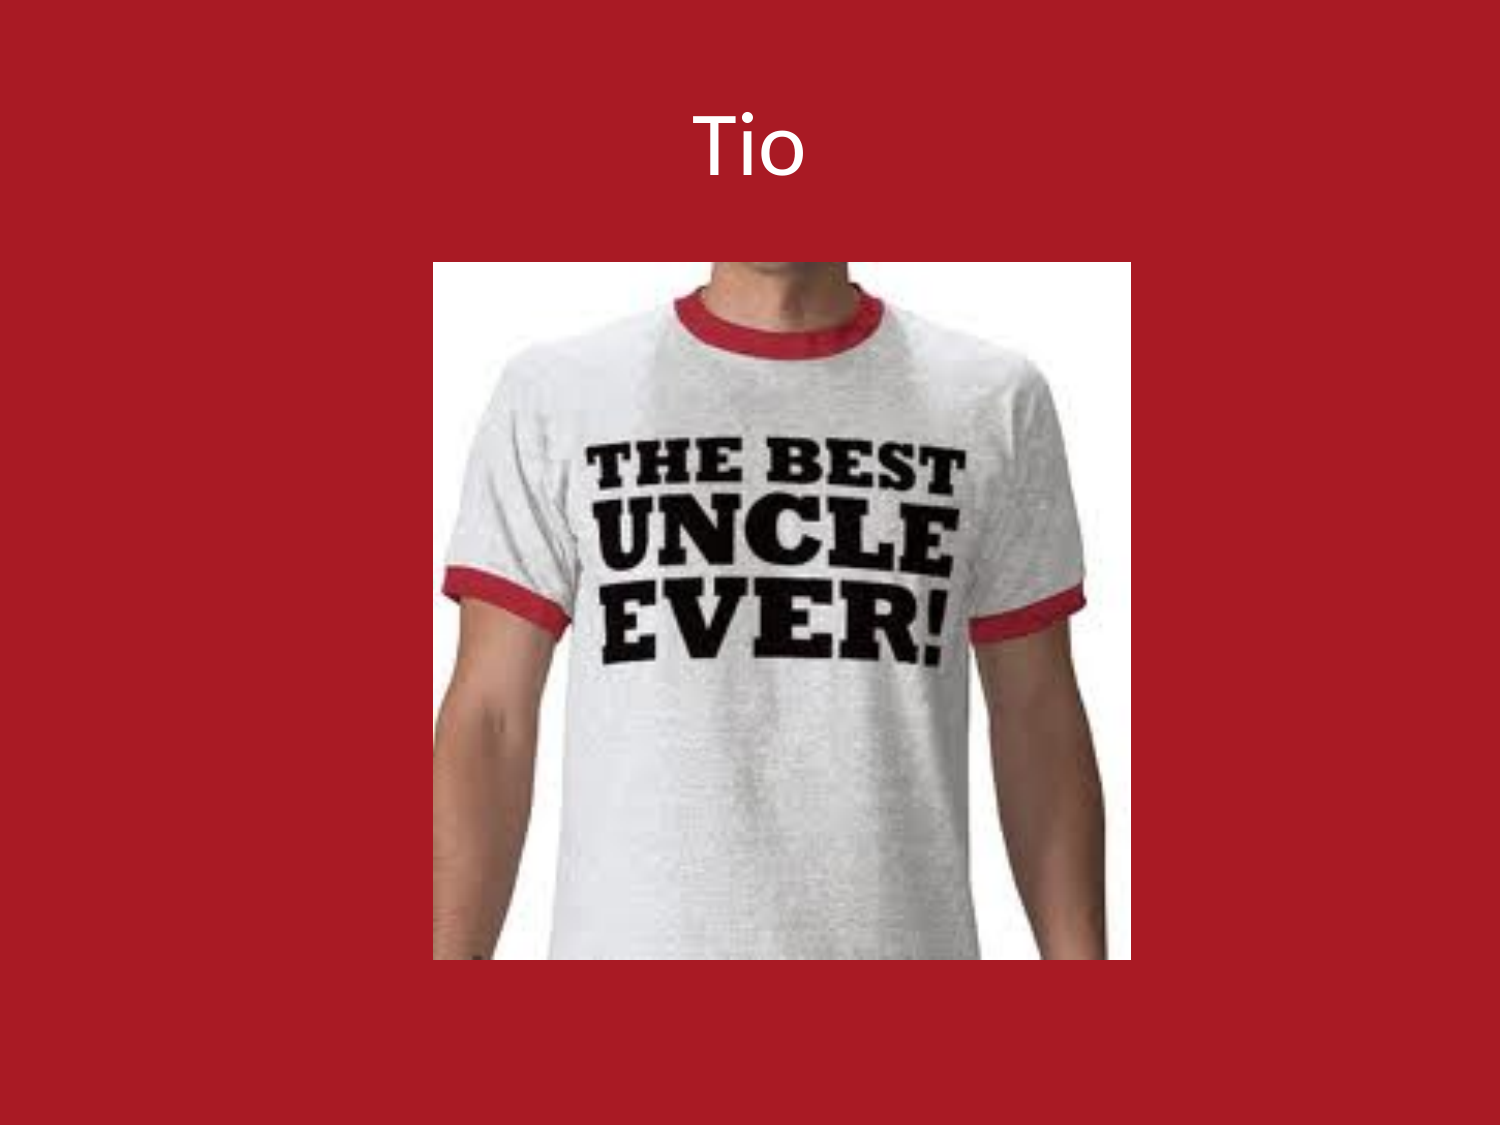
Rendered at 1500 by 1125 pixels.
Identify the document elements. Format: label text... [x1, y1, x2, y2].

picture [433, 262, 1131, 960]
title Tio [75, 45, 1425, 233]
